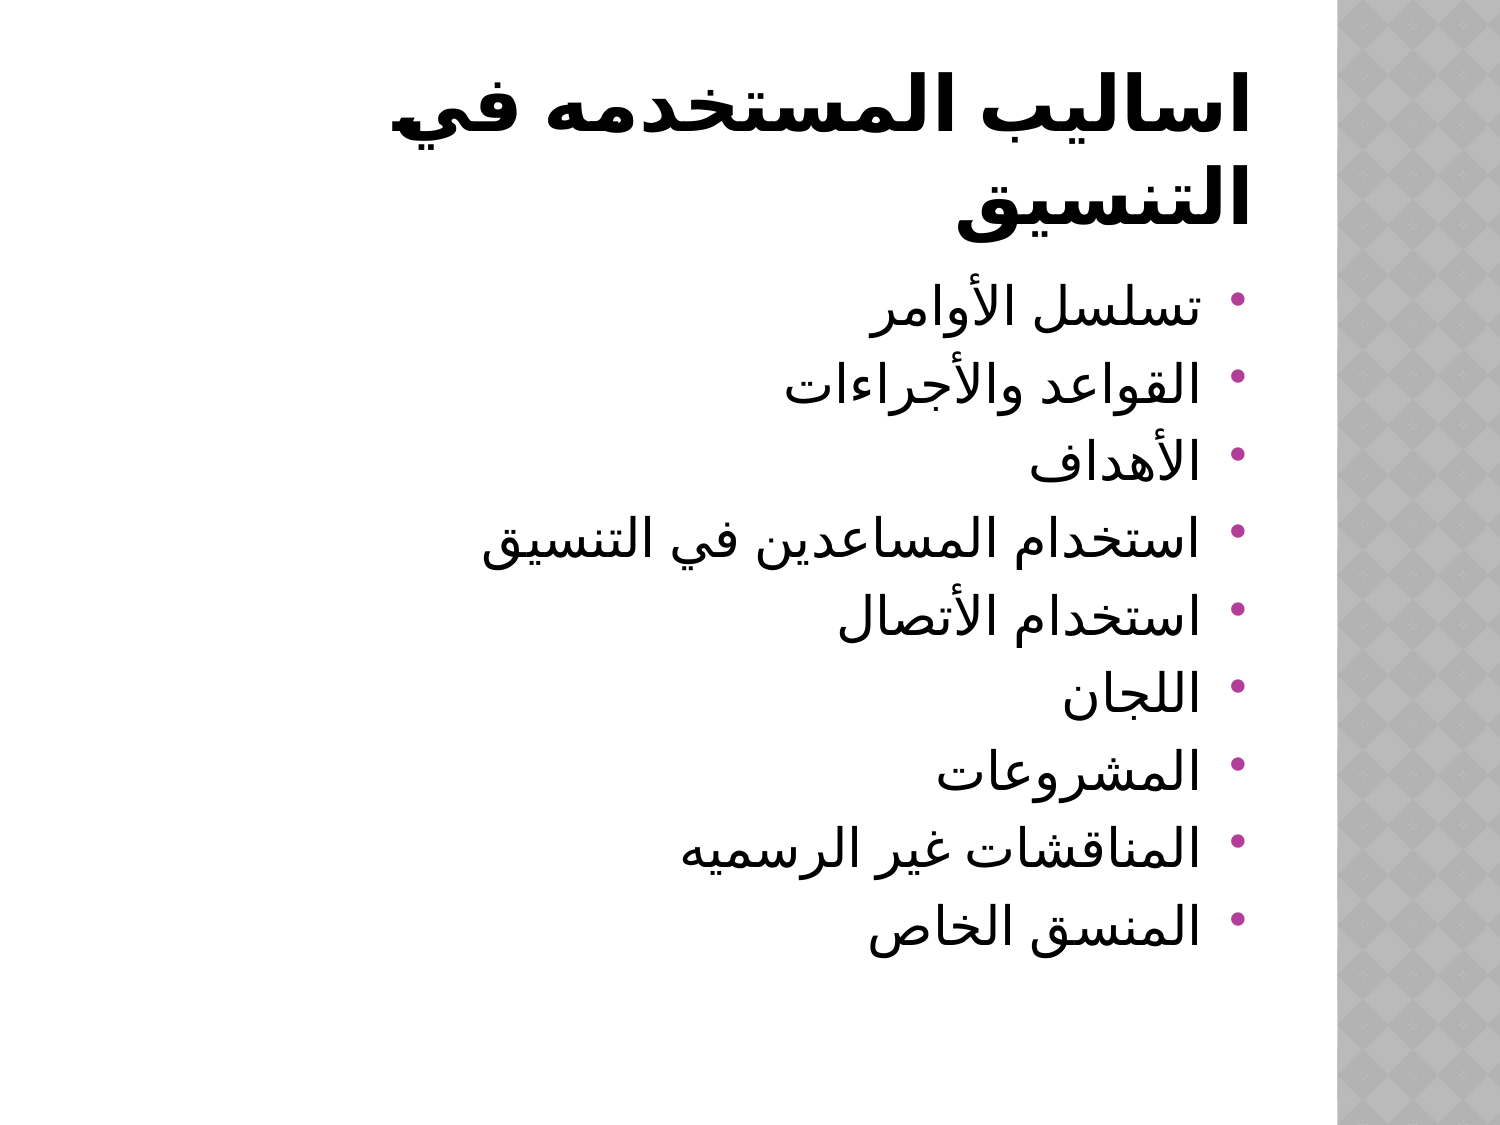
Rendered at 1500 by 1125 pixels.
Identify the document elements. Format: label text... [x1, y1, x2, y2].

title اساليب المستخدمه في التنسيق [75, 52, 1263, 240]
list تسلسل الأوامر القواعد والأجراءات الأهداف استخدام المساعدين في التنسيق استخدام الأتصال اللجان المشروعات المناقشات غير الرسميه المنسق الخاص [75, 264, 1263, 1059]
